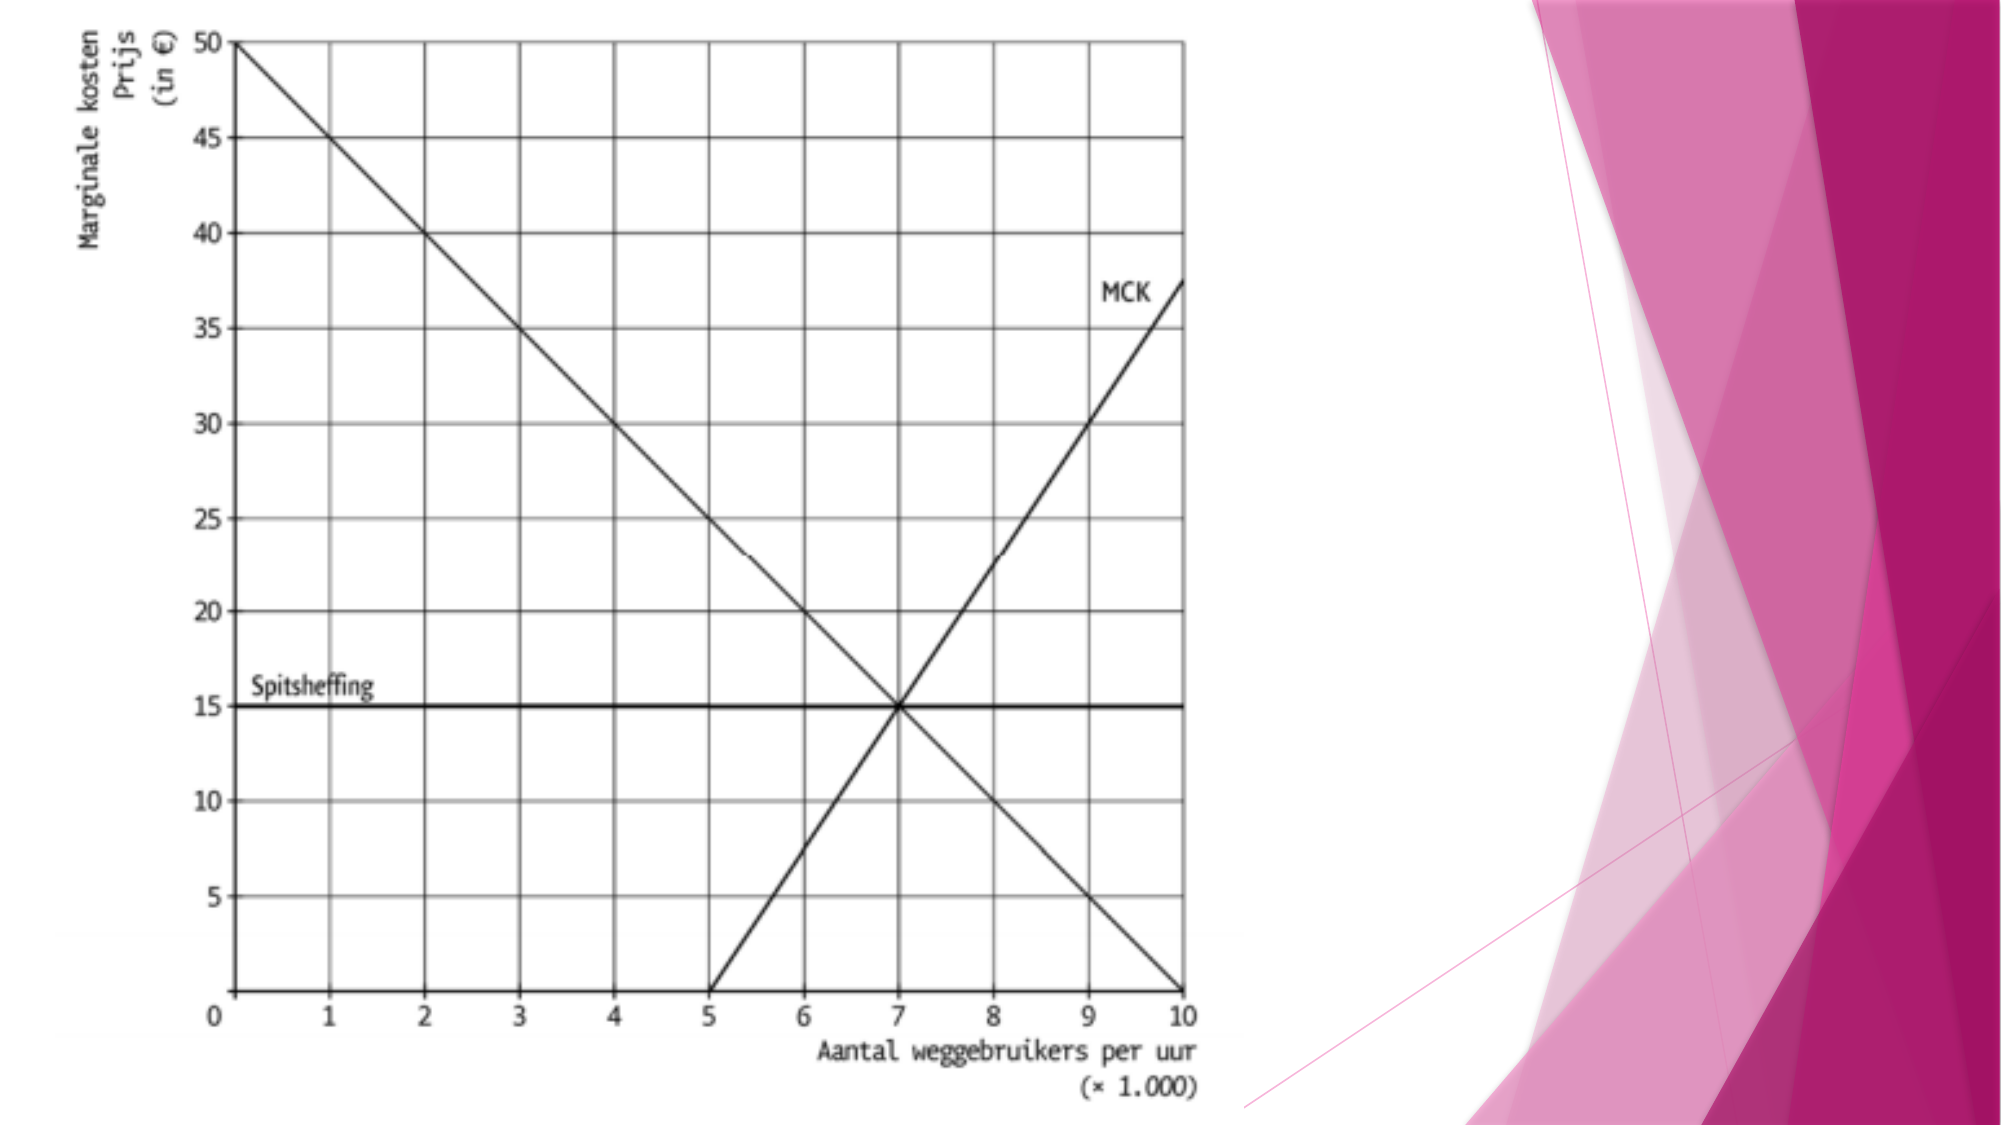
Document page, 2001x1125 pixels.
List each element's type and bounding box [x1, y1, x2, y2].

picture [0, 0, 1244, 1125]
